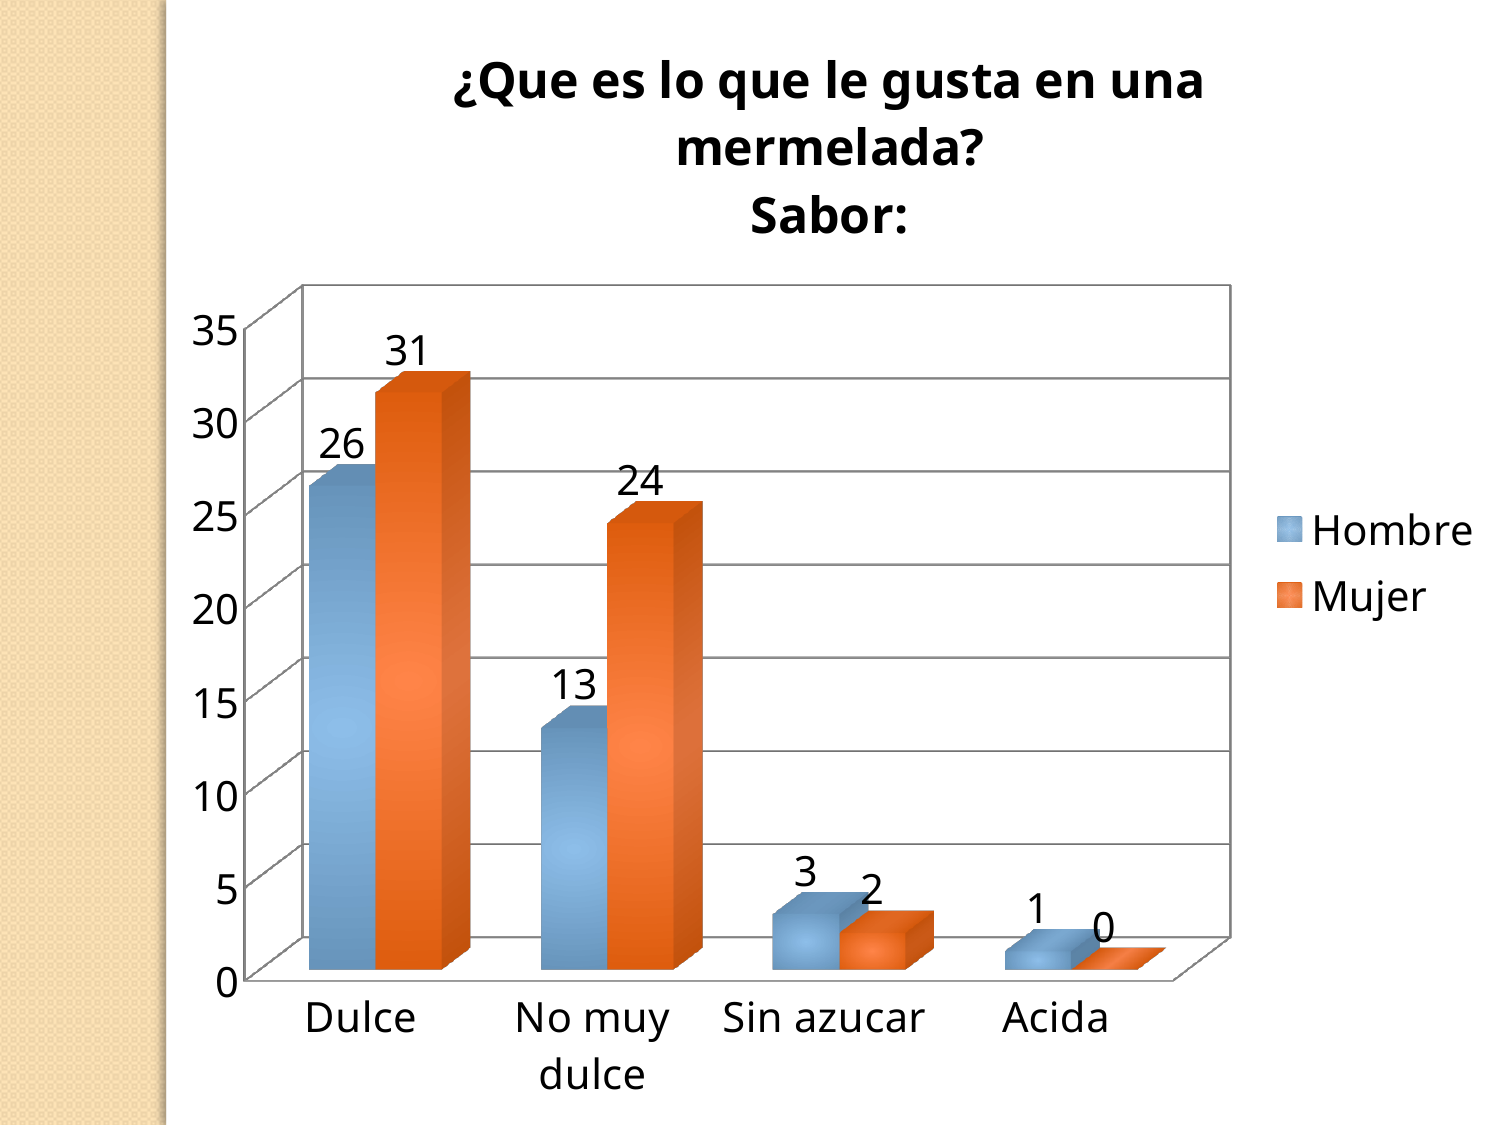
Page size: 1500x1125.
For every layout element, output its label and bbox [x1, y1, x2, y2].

chart [159, 0, 1500, 1125]
